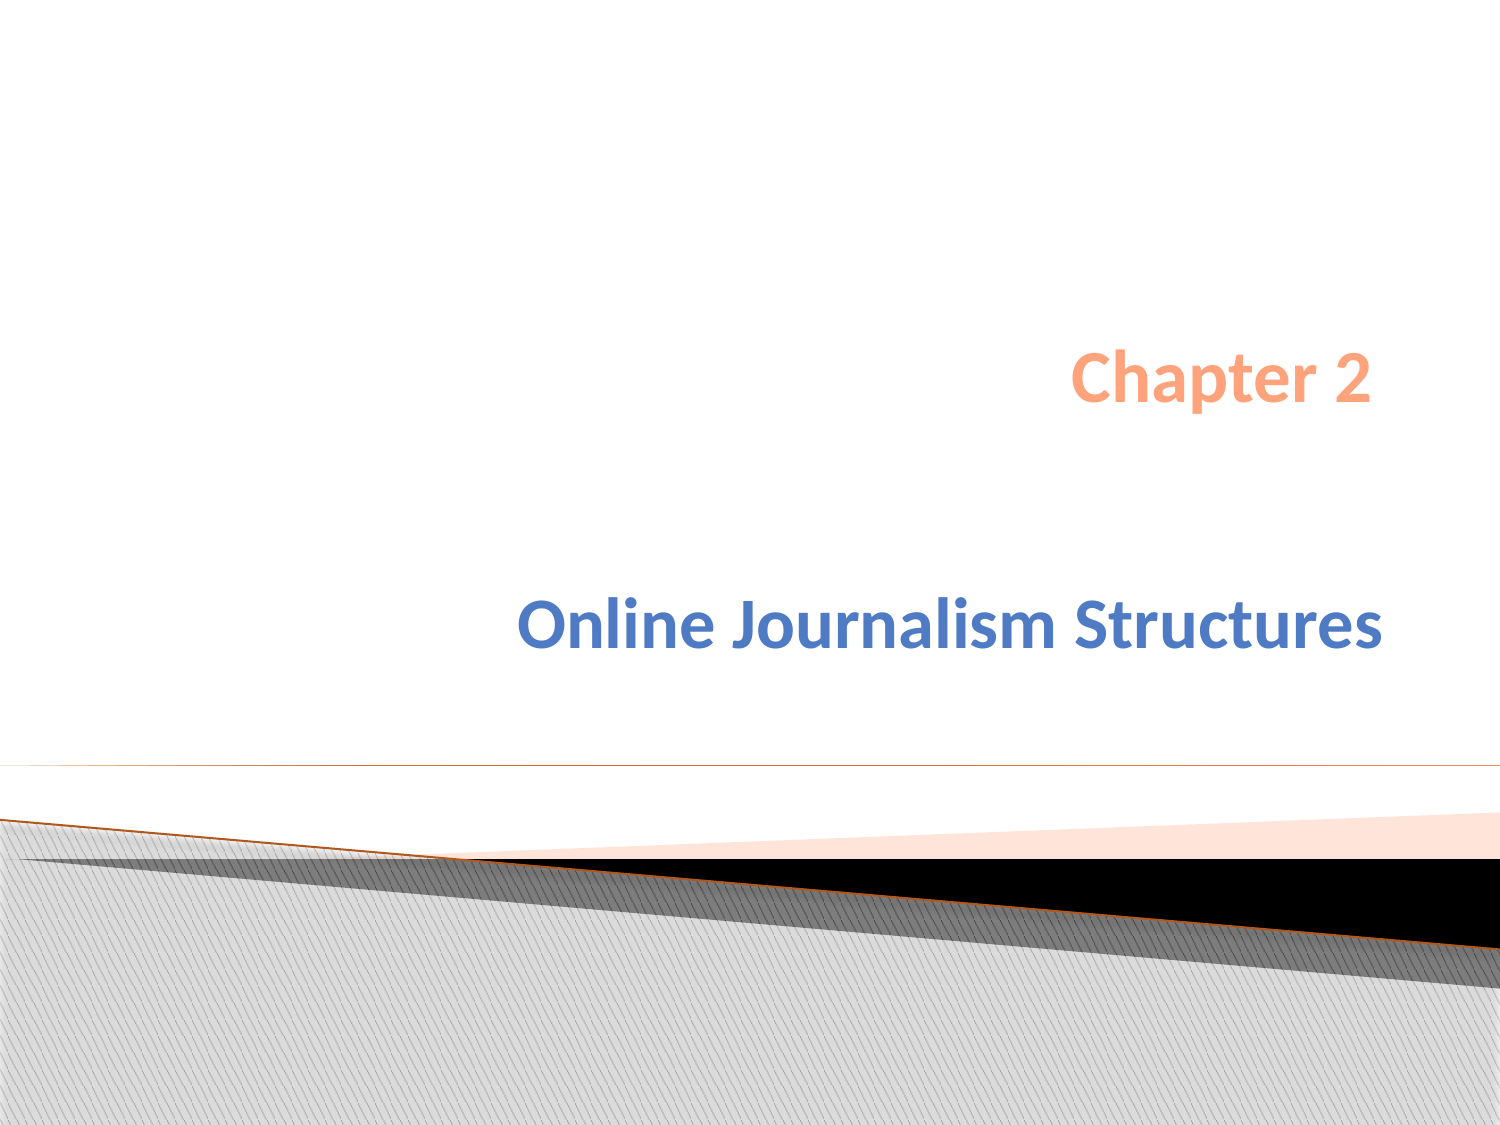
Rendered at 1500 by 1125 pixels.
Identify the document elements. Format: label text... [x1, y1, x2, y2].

title Chapter 2 [112, 124, 1388, 425]
picture [5, 859, 1500, 989]
subtitle Online Journalism Structures [125, 474, 1400, 672]
